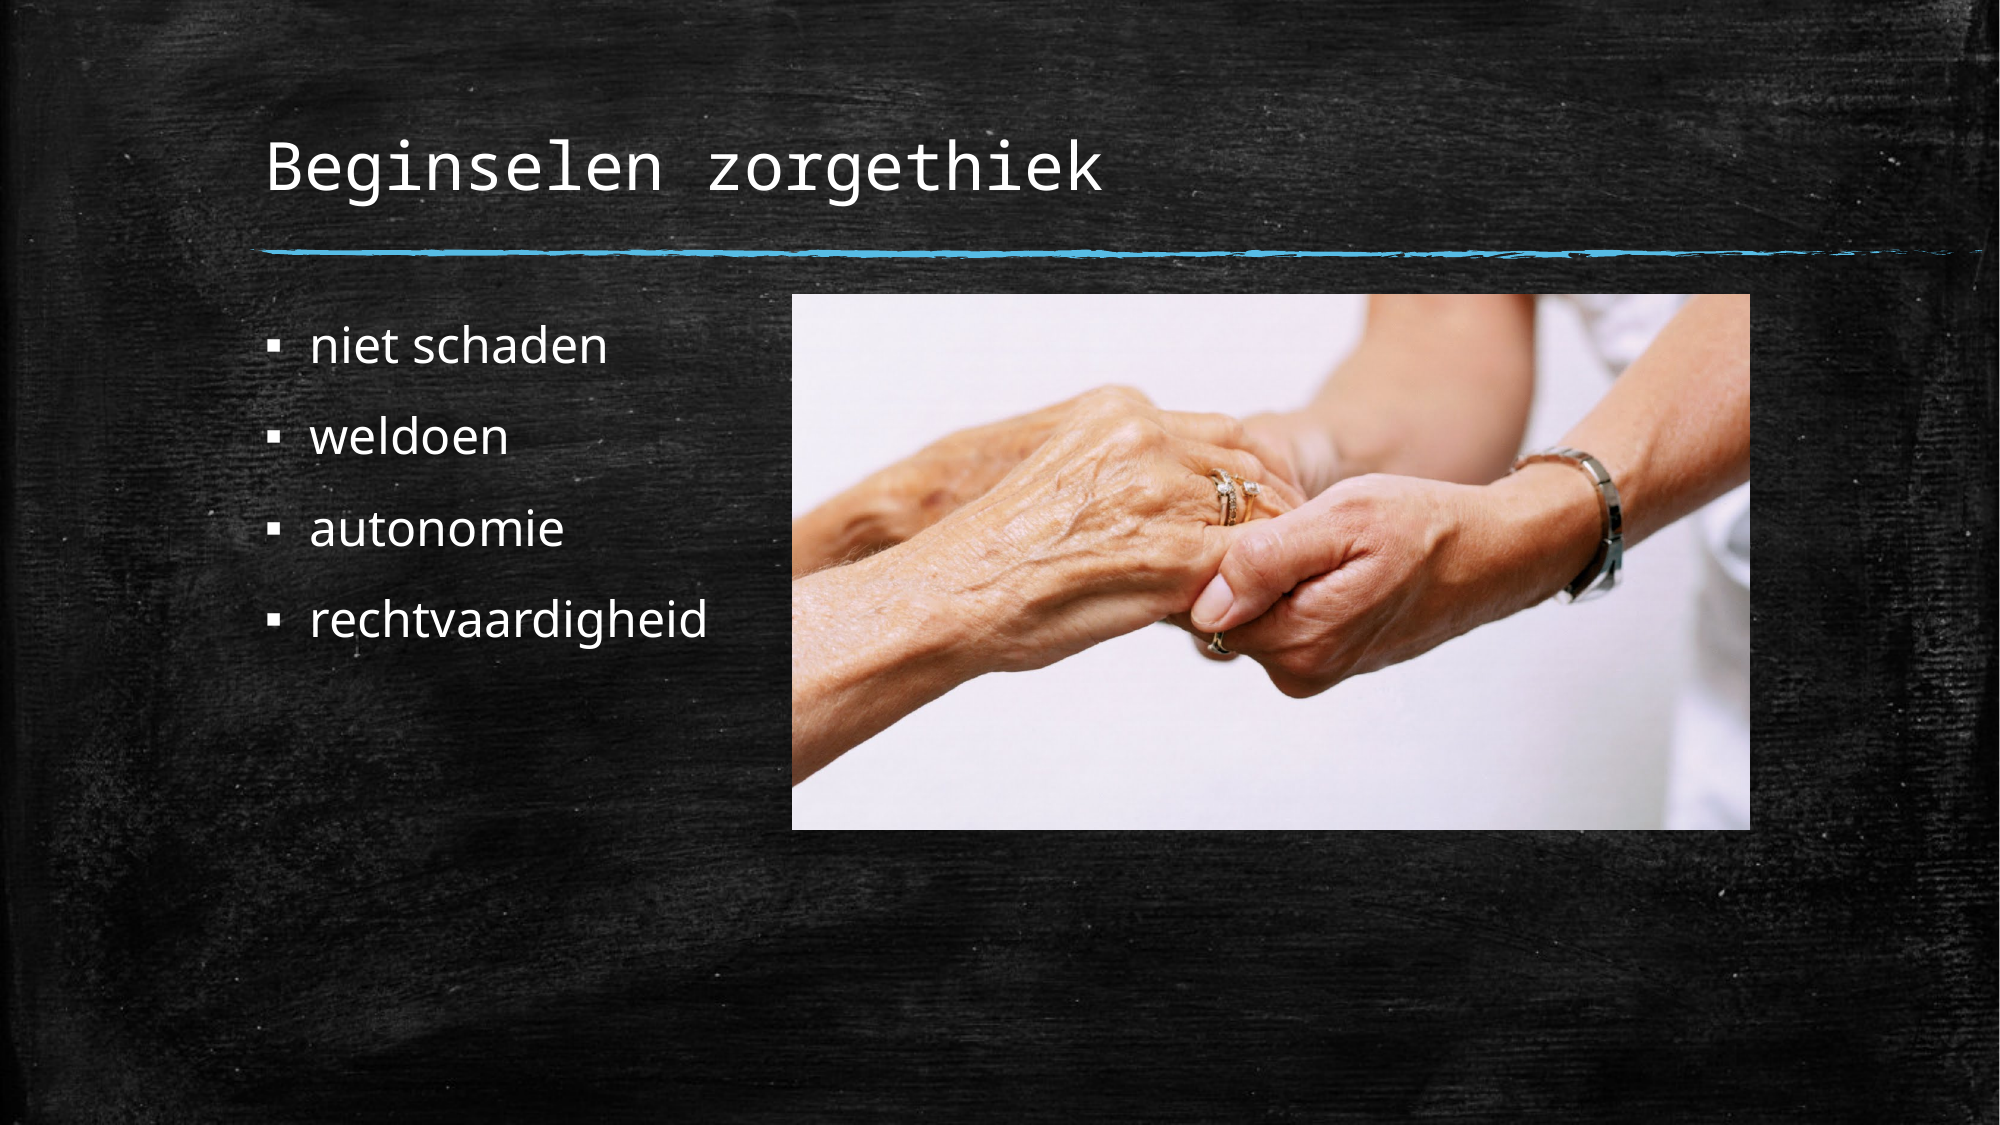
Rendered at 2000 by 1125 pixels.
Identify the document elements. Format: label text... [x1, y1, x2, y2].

picture [792, 294, 1750, 830]
list niet schaden weldoen autonomie rechtvaardigheid [249, 312, 1750, 1013]
title Beginselen zorgethiek [249, 45, 1750, 213]
